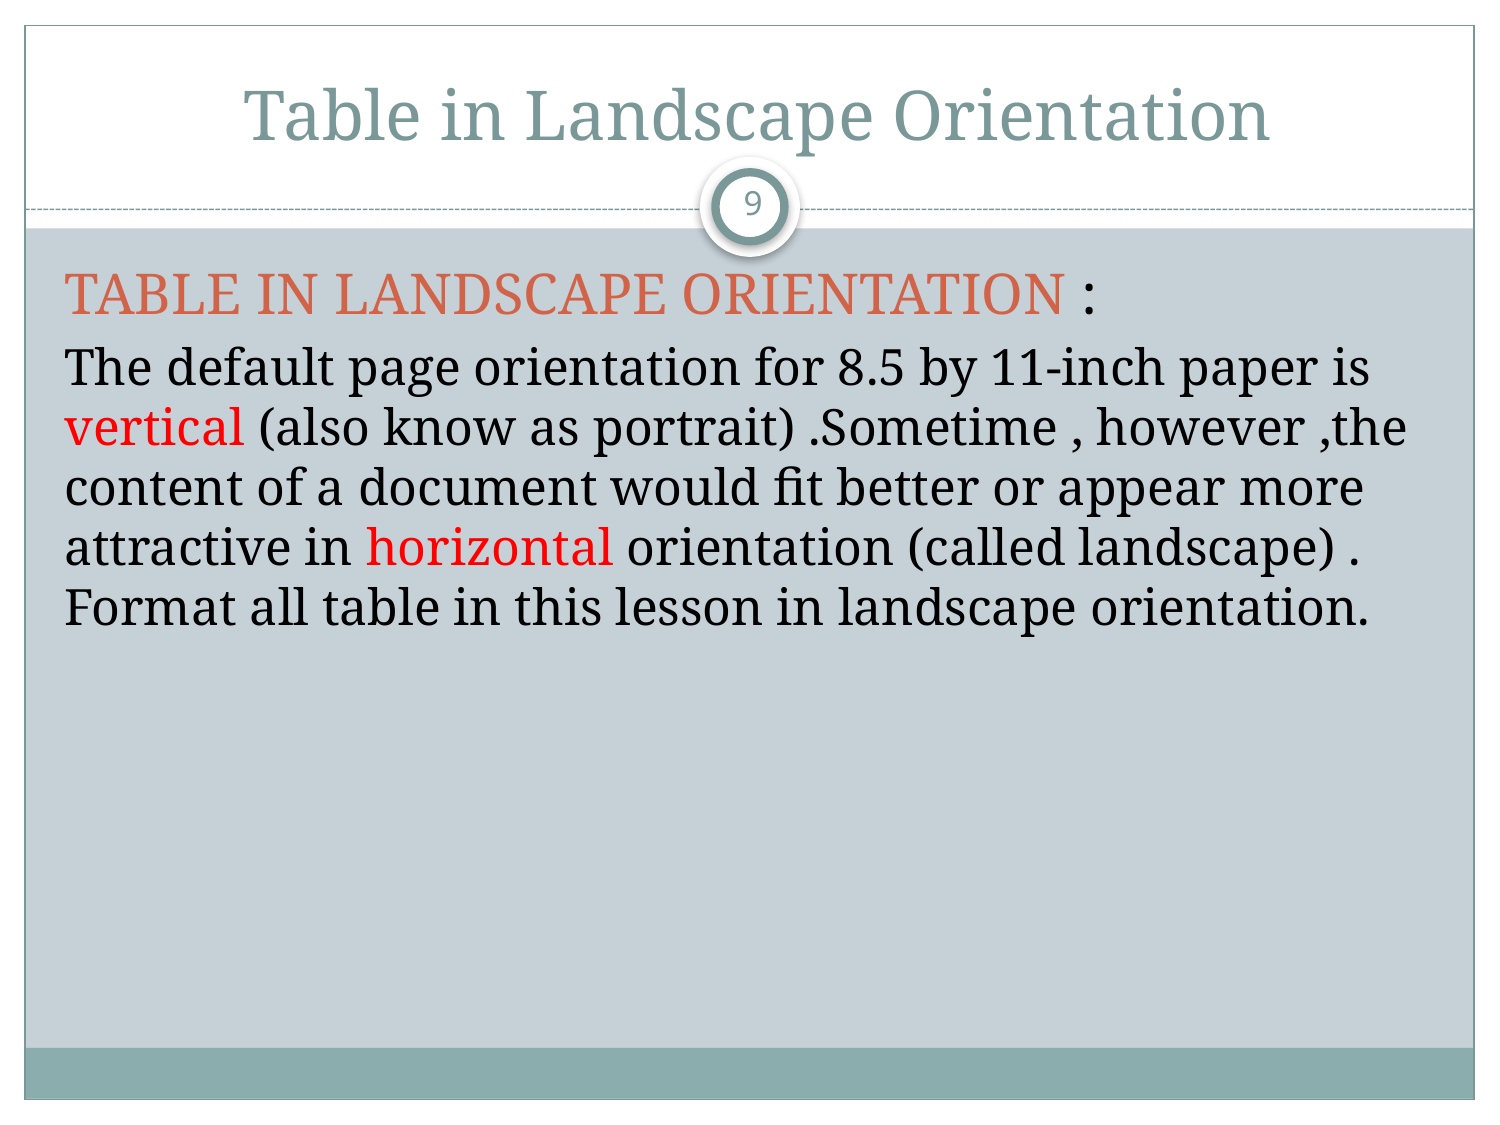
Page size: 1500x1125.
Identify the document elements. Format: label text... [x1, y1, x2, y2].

slide_number 9 [715, 168, 791, 241]
list TABLE IN LANDSCAPE ORIENTATION : The default page orientation for 8.5 by 11-inch paper is vertical (also know as portrait) .Sometime , however ,the content of a document would fit better or appear more attractive in horizontal orientation (called landscape) . Format all table in this lesson in landscape orientation. [49, 250, 1445, 1001]
title Table in Landscape Orientation [49, 37, 1450, 162]
